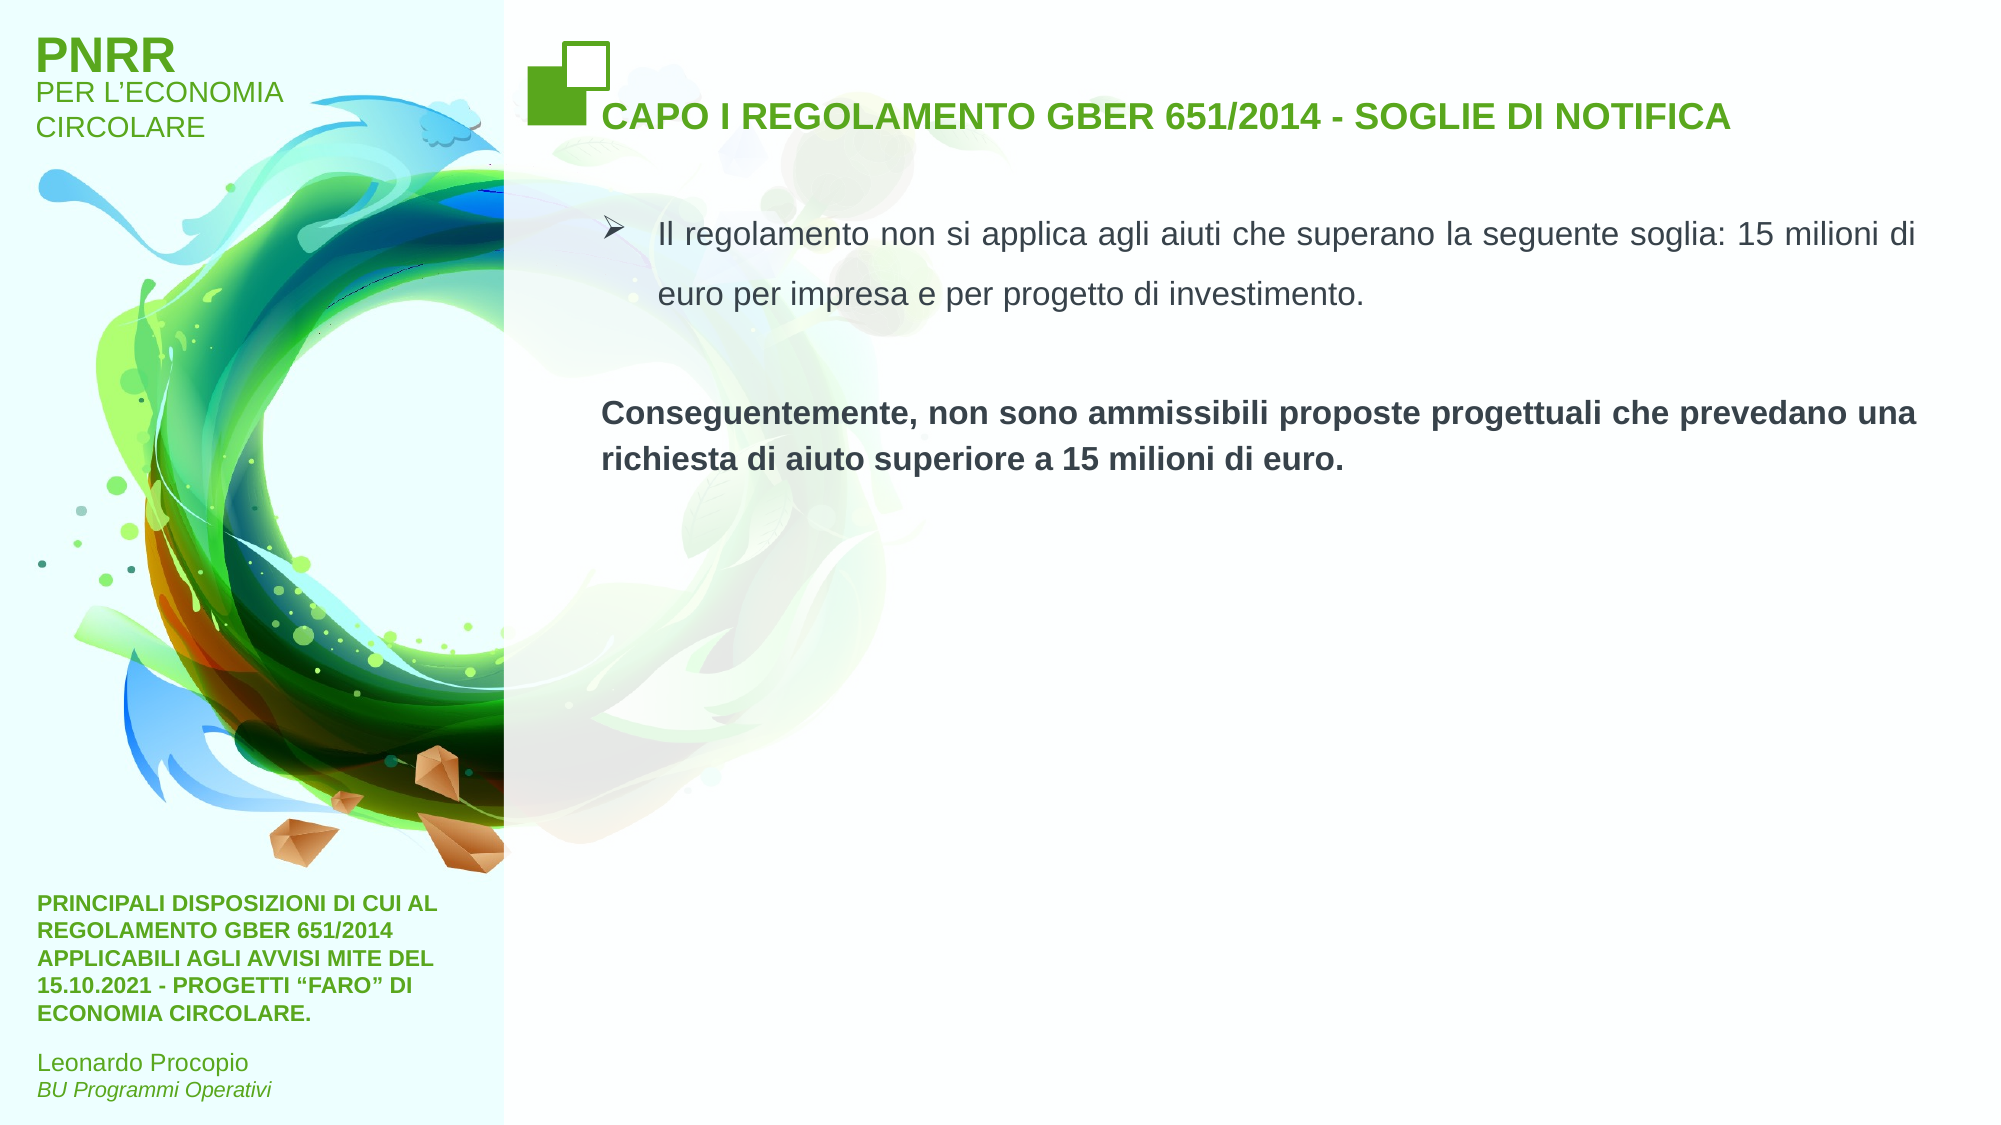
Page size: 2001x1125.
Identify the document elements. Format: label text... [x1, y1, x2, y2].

list Il regolamento non si applica agli aiuti che superano la seguente soglia: 15 milioni di euro per impresa e per progetto di investimento. Conseguentemente, non sono ammissibili proposte progettuali che prevedano una richiesta di aiuto superiore a 15 milioni di euro. [586, 184, 1934, 870]
title CAPO I REGOLAMENTO GBER 651/2014 - SOGLIE DI NOTIFICA [586, 84, 2000, 167]
text_box [526, 64, 589, 128]
picture [0, 0, 503, 1125]
text_box [562, 41, 610, 91]
